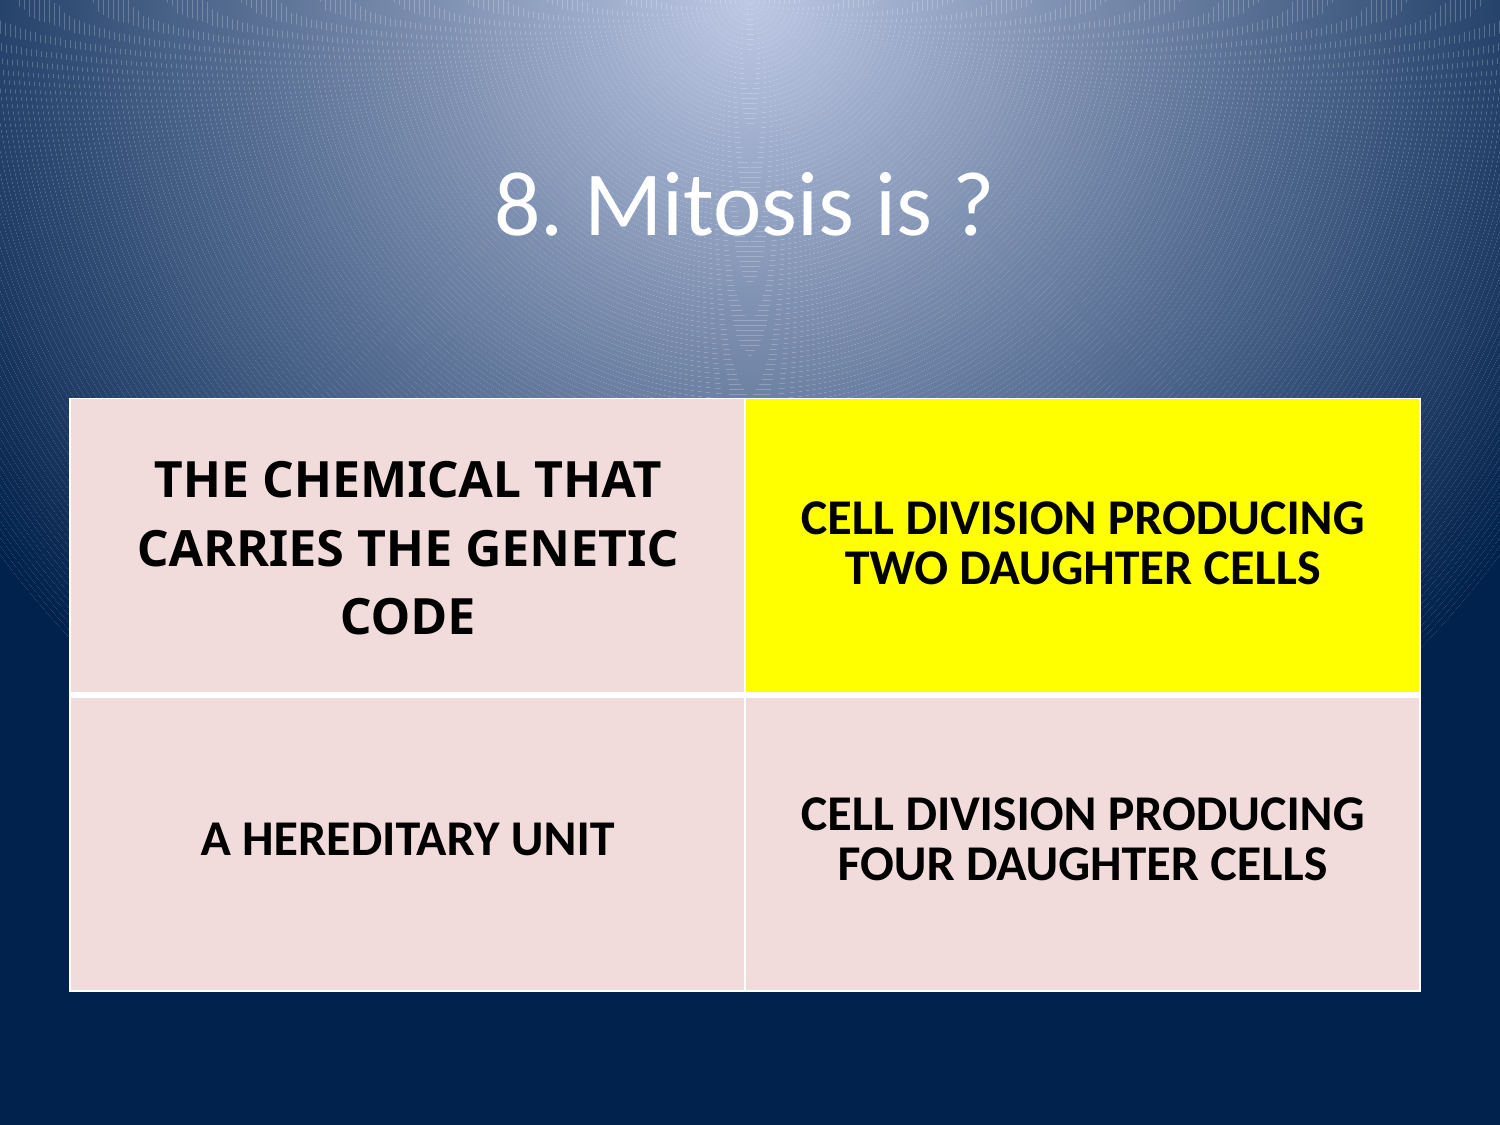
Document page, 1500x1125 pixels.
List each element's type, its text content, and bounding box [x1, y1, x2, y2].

title 8. Mitosis is ? [70, 105, 1421, 293]
table_header THE CHEMICAL THAT CARRIES THE GENETIC CODE [71, 399, 744, 692]
table_cell CELL DIVISION PRODUCING FOUR DAUGHTER CELLS [746, 698, 1419, 990]
table_header CELL DIVISION PRODUCING TWO DAUGHTER CELLS [746, 399, 1419, 692]
table_cell A HEREDITARY UNIT [71, 698, 744, 990]
